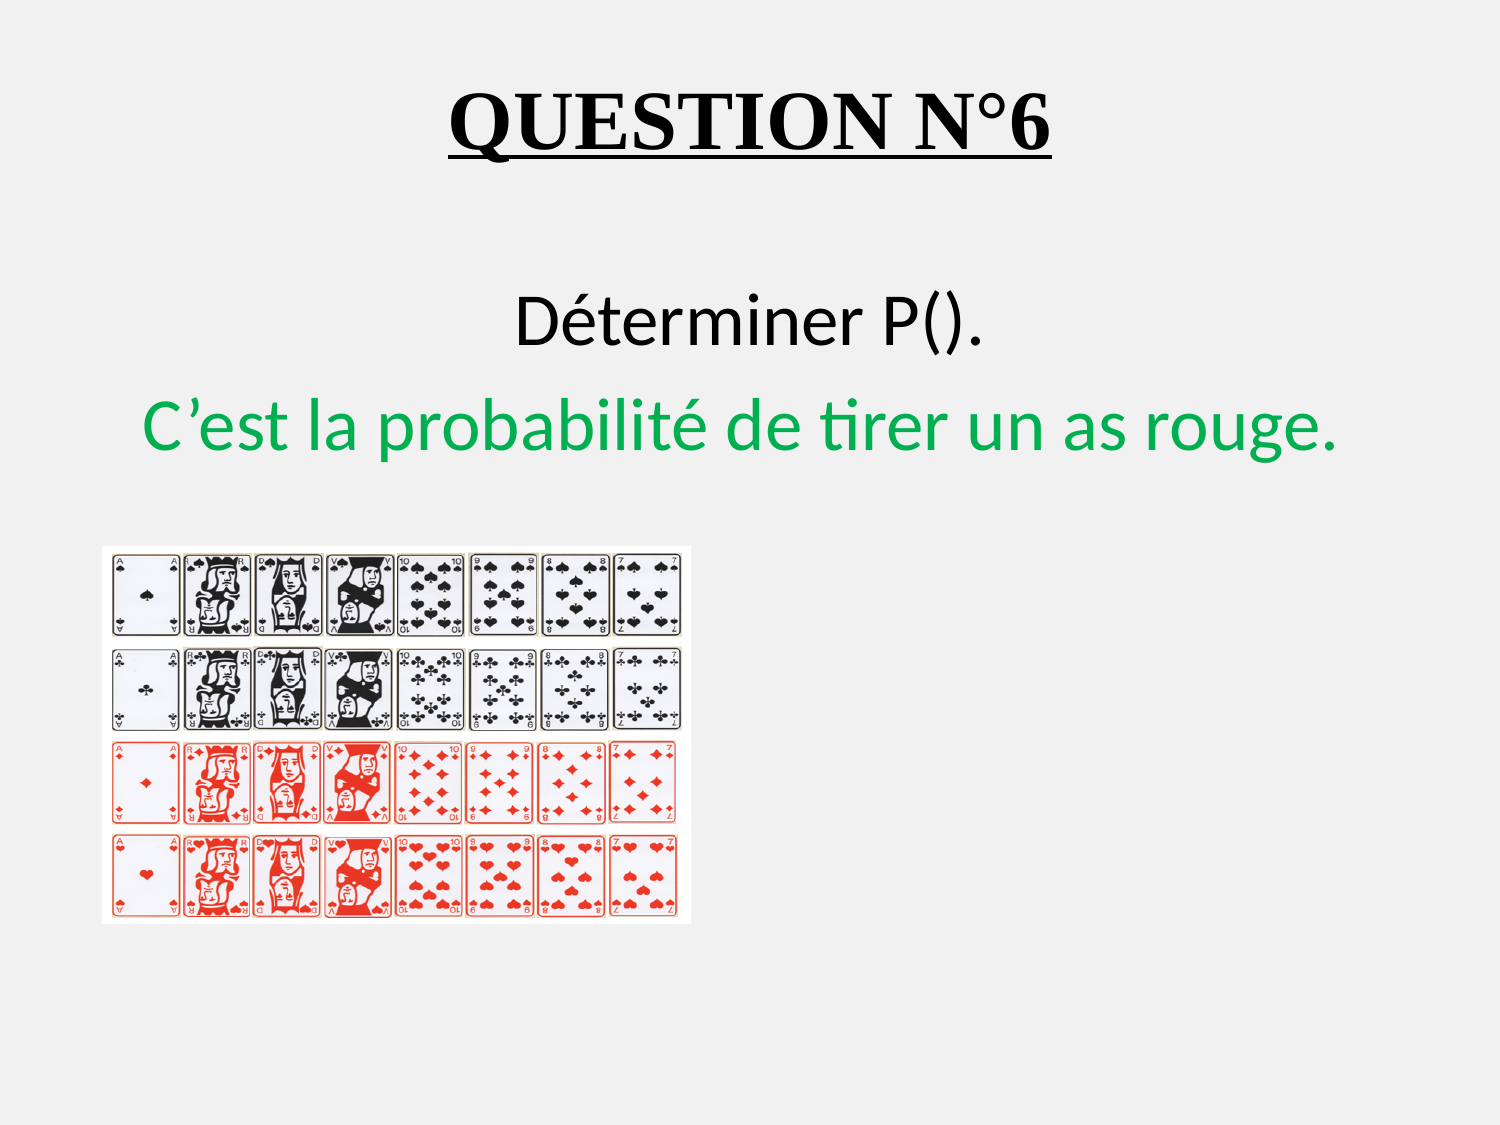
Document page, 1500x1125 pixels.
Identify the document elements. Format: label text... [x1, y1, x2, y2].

picture [101, 546, 692, 924]
title QUESTION N°6 [0, 0, 1500, 233]
